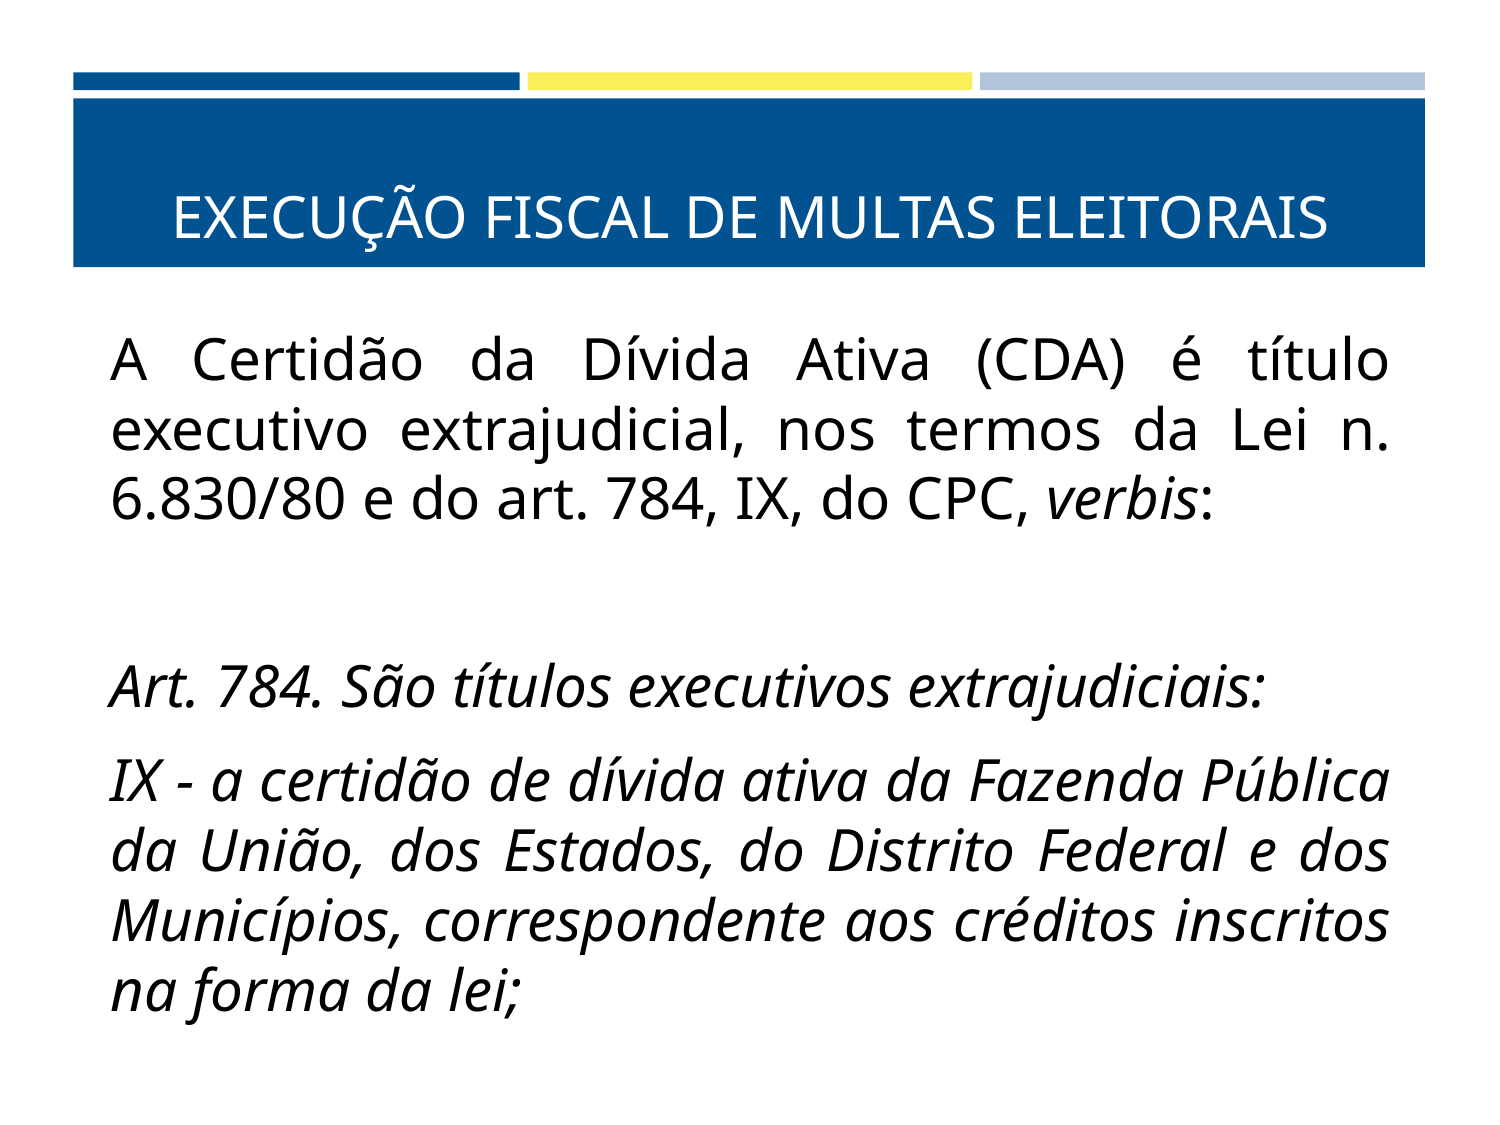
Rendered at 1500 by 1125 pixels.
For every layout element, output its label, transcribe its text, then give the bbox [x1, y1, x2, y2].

title EXECUÇÃO FISCAL DE MULTAS ELEITORAIS [95, 112, 1406, 259]
list A Certidão da Dívida Ativa (CDA) é título executivo extrajudicial, nos termos da Lei n. 6.830/80 e do art. 784, IX, do CPC, verbis: Art. 784. São títulos executivos extrajudiciais: IX - a certidão de dívida ativa da Fazenda Pública da União, dos Estados, do Distrito Federal e dos Municípios, correspondente aos créditos inscritos na forma da lei; [95, 314, 1406, 1094]
